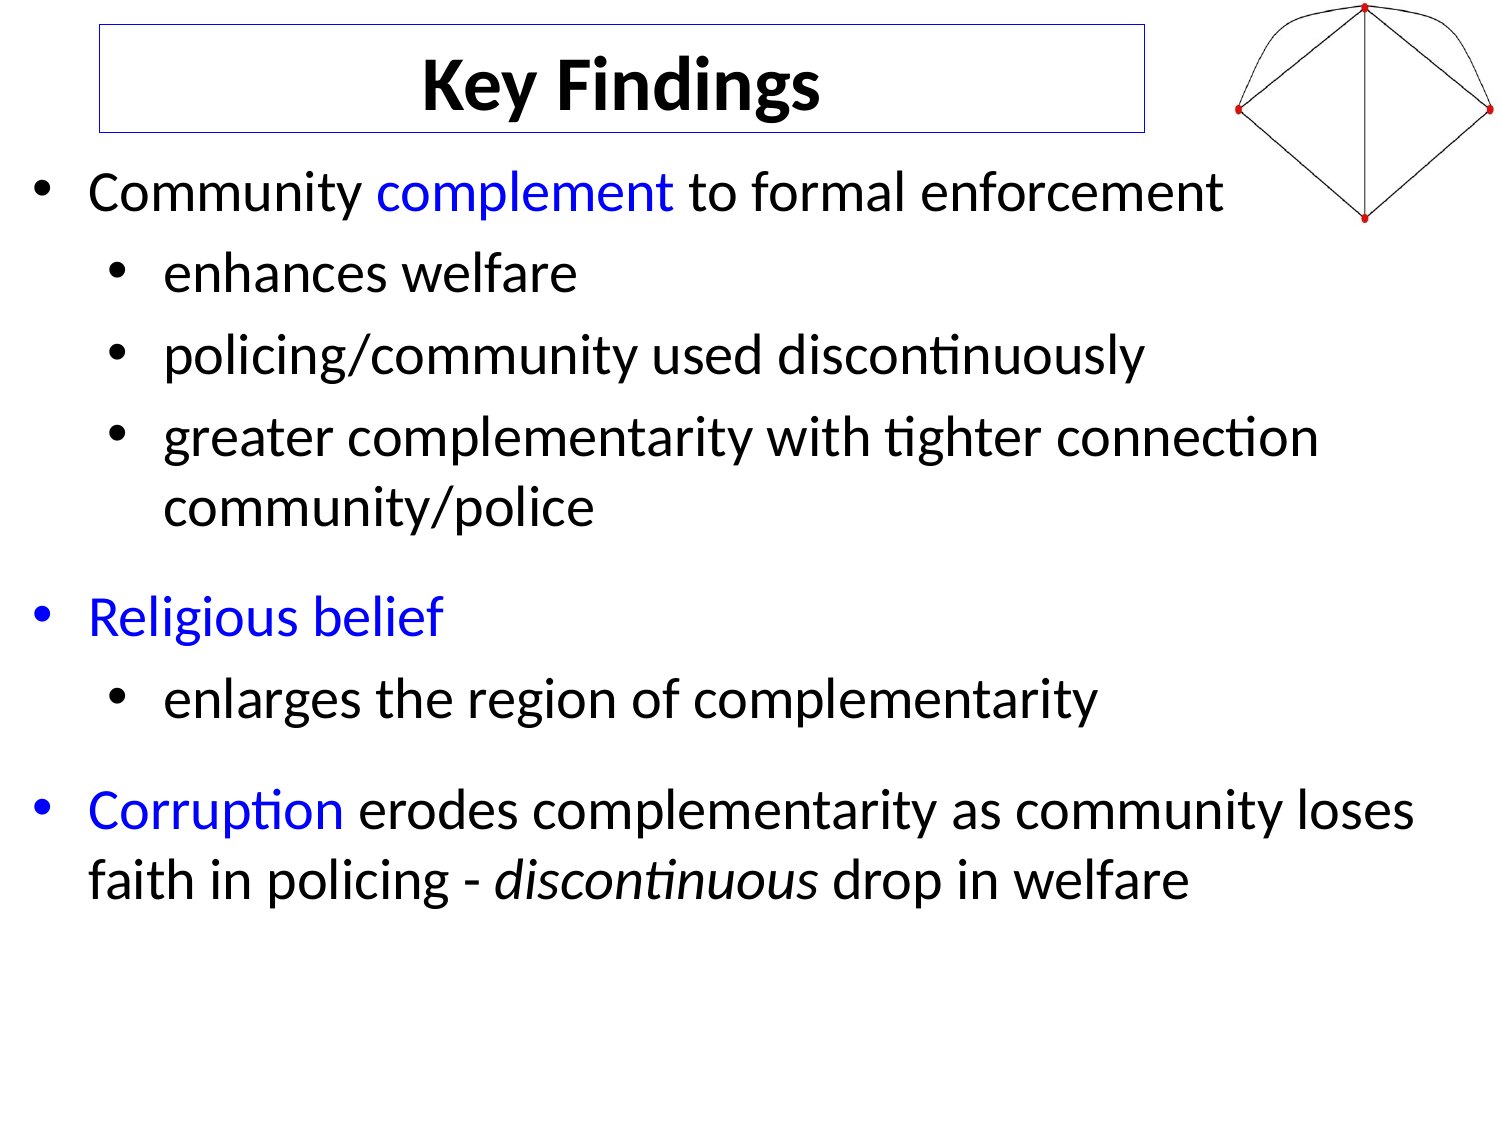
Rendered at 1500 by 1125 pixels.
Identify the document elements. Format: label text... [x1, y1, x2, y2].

picture [1233, 0, 1497, 226]
title Key Findings [99, 24, 1145, 133]
text_box Community complement to formal enforcement enhances welfare policing/community used discontinuously greater complementarity with tighter connection community/police Religious belief enlarges the region of complementarity Corruption erodes complementarity as community loses faith in policing - discontinuous drop in welfare [17, 145, 1475, 1119]
